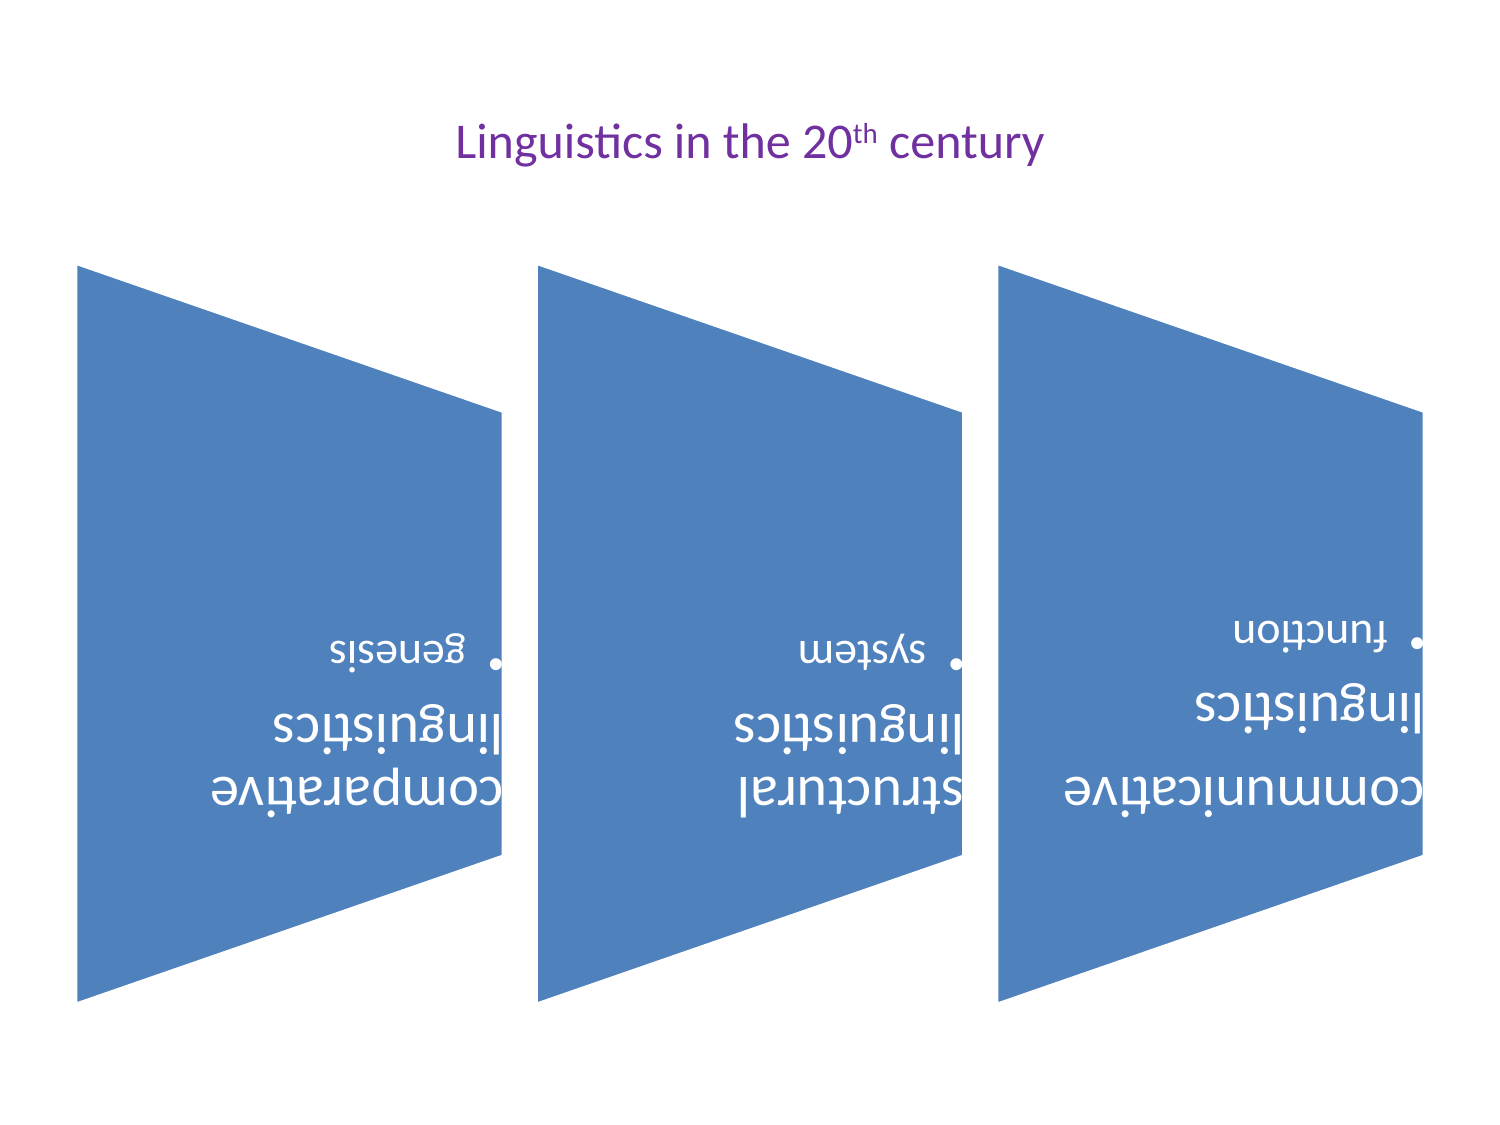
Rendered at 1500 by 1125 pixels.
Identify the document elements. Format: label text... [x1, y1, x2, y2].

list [74, 262, 1426, 1006]
title Linguistics in the 20th century [75, 45, 1425, 233]
